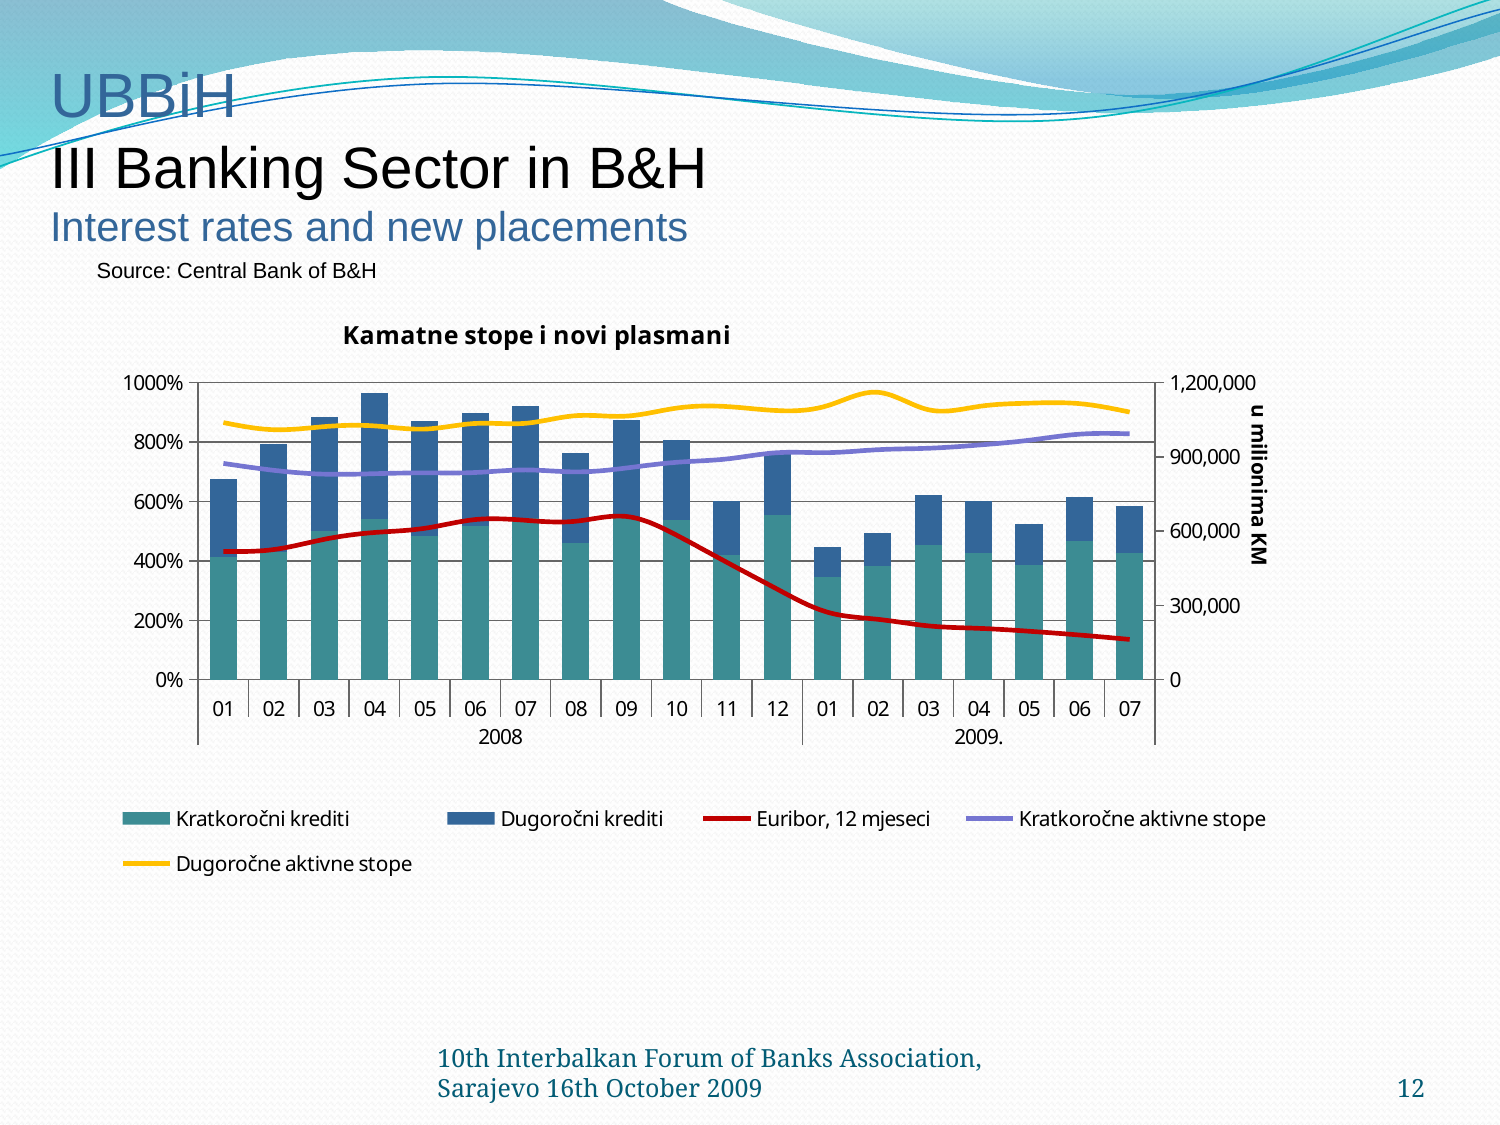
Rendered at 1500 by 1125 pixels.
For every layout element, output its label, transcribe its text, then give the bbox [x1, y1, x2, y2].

text_box Source: Central Bank of B&H [81, 222, 1432, 997]
text_box UBBiH III Banking Sector in B&H Interest rates and new placements [35, 163, 1419, 271]
slide_number 12 [1299, 1042, 1425, 1103]
footer 10th Interbalkan Forum of Banks Association, Sarajevo 16th October 2009 [437, 1042, 988, 1103]
chart [81, 280, 1313, 962]
